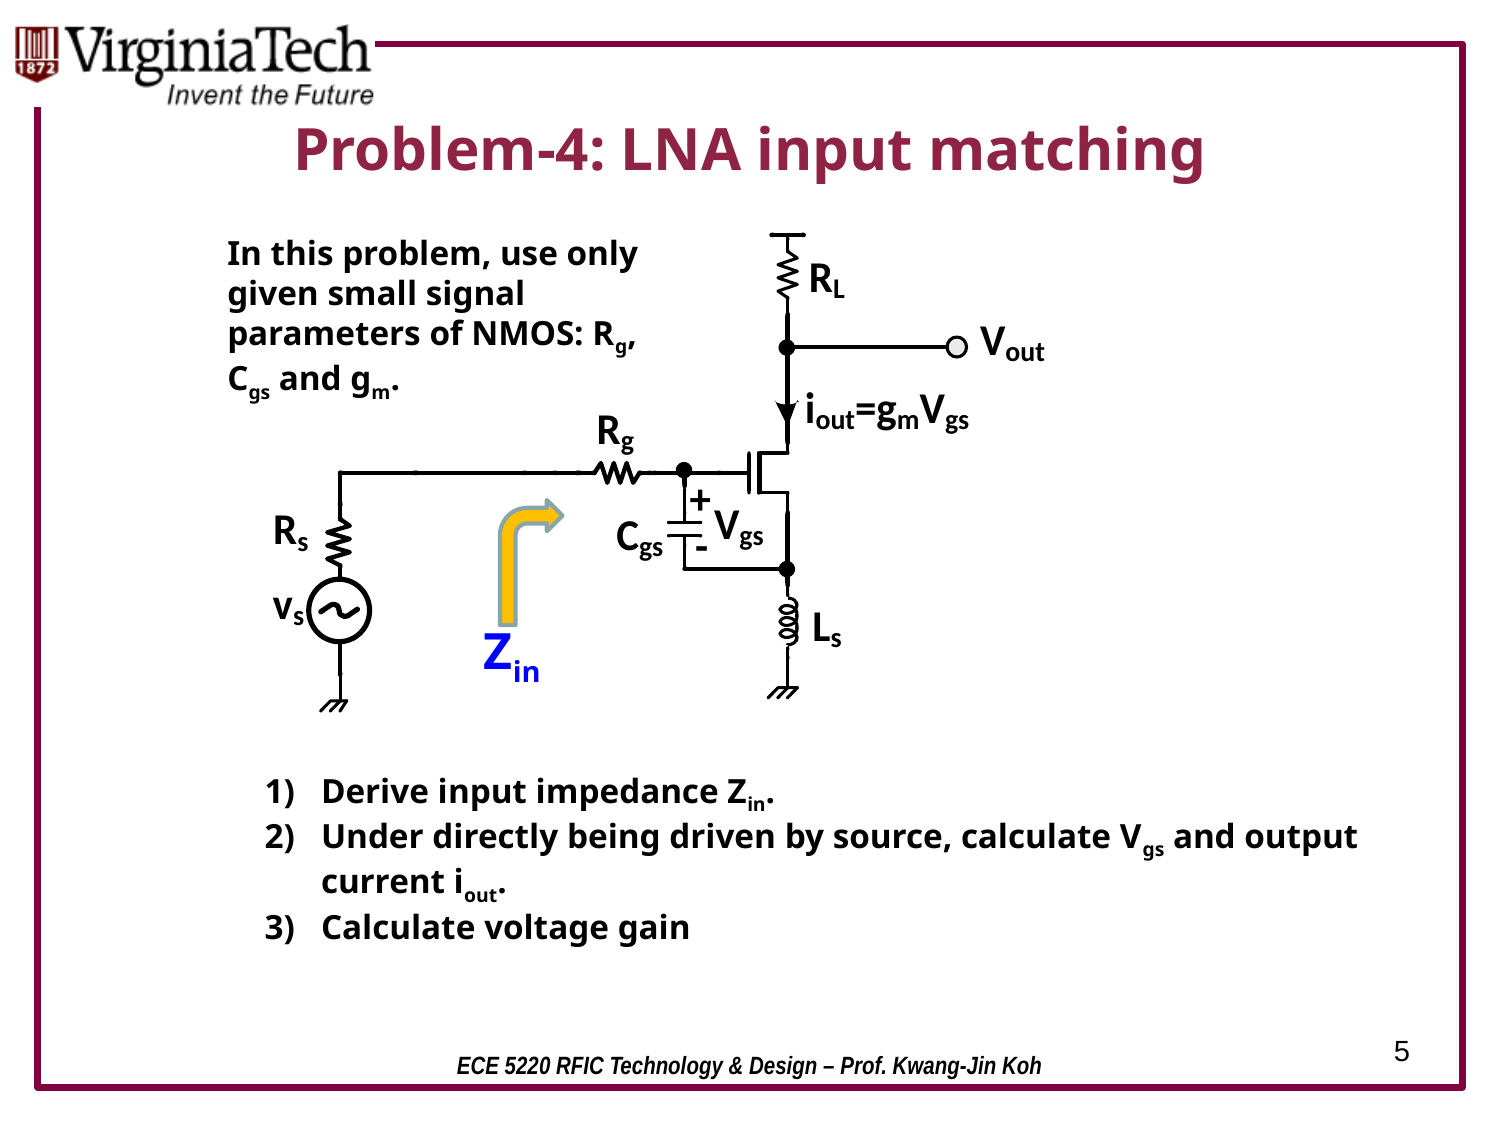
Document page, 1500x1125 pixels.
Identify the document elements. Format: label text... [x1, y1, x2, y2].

slide_number 5 [1074, 1024, 1425, 1103]
picture [15, 24, 375, 107]
title Problem-4: LNA input matching [75, 104, 1425, 213]
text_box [249, 224, 1059, 721]
text_box In this problem, use only given small signal parameters of NMOS: Rg, Cgs and gm. [212, 224, 248, 411]
